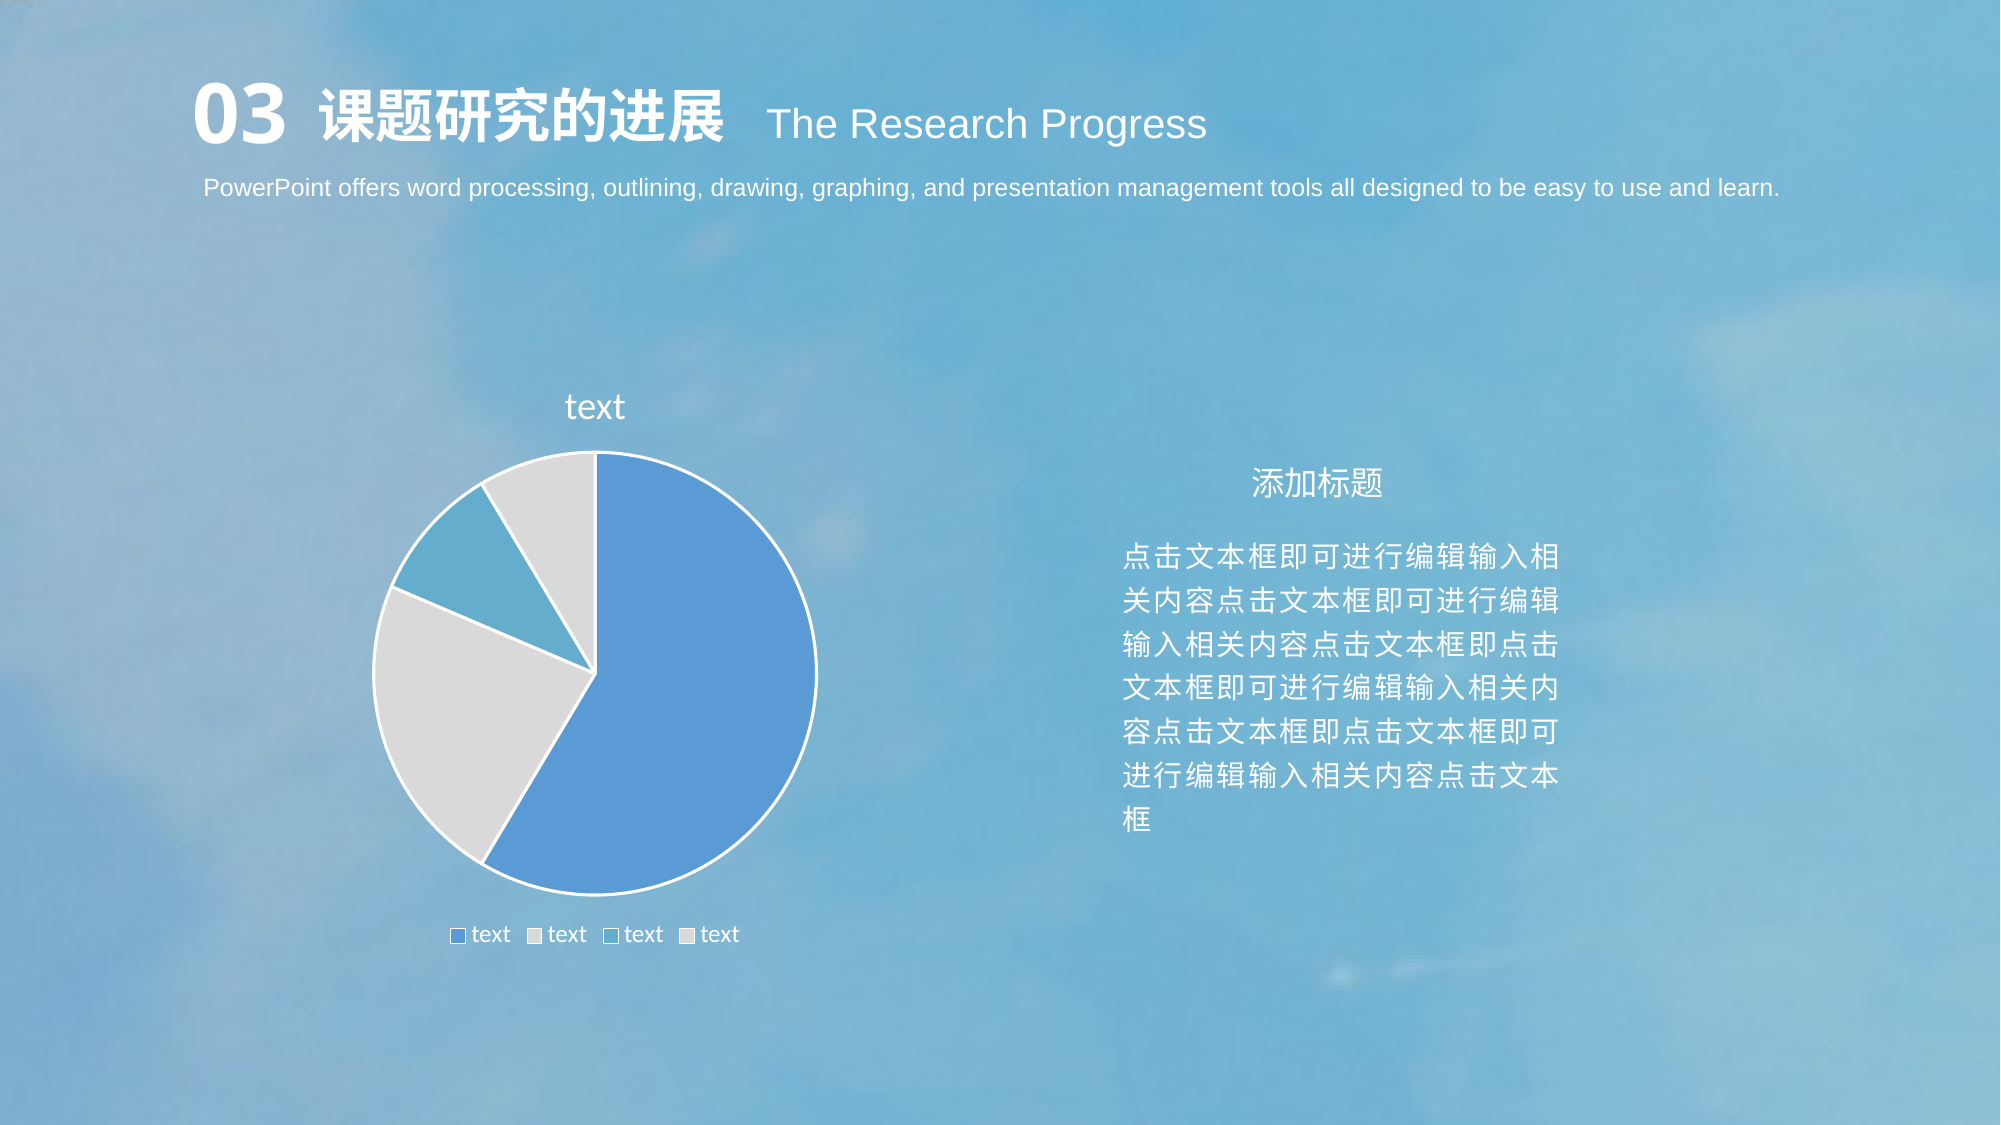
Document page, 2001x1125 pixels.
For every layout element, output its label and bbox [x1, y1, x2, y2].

picture [0, 0, 2000, 1125]
chart [147, 357, 1043, 955]
